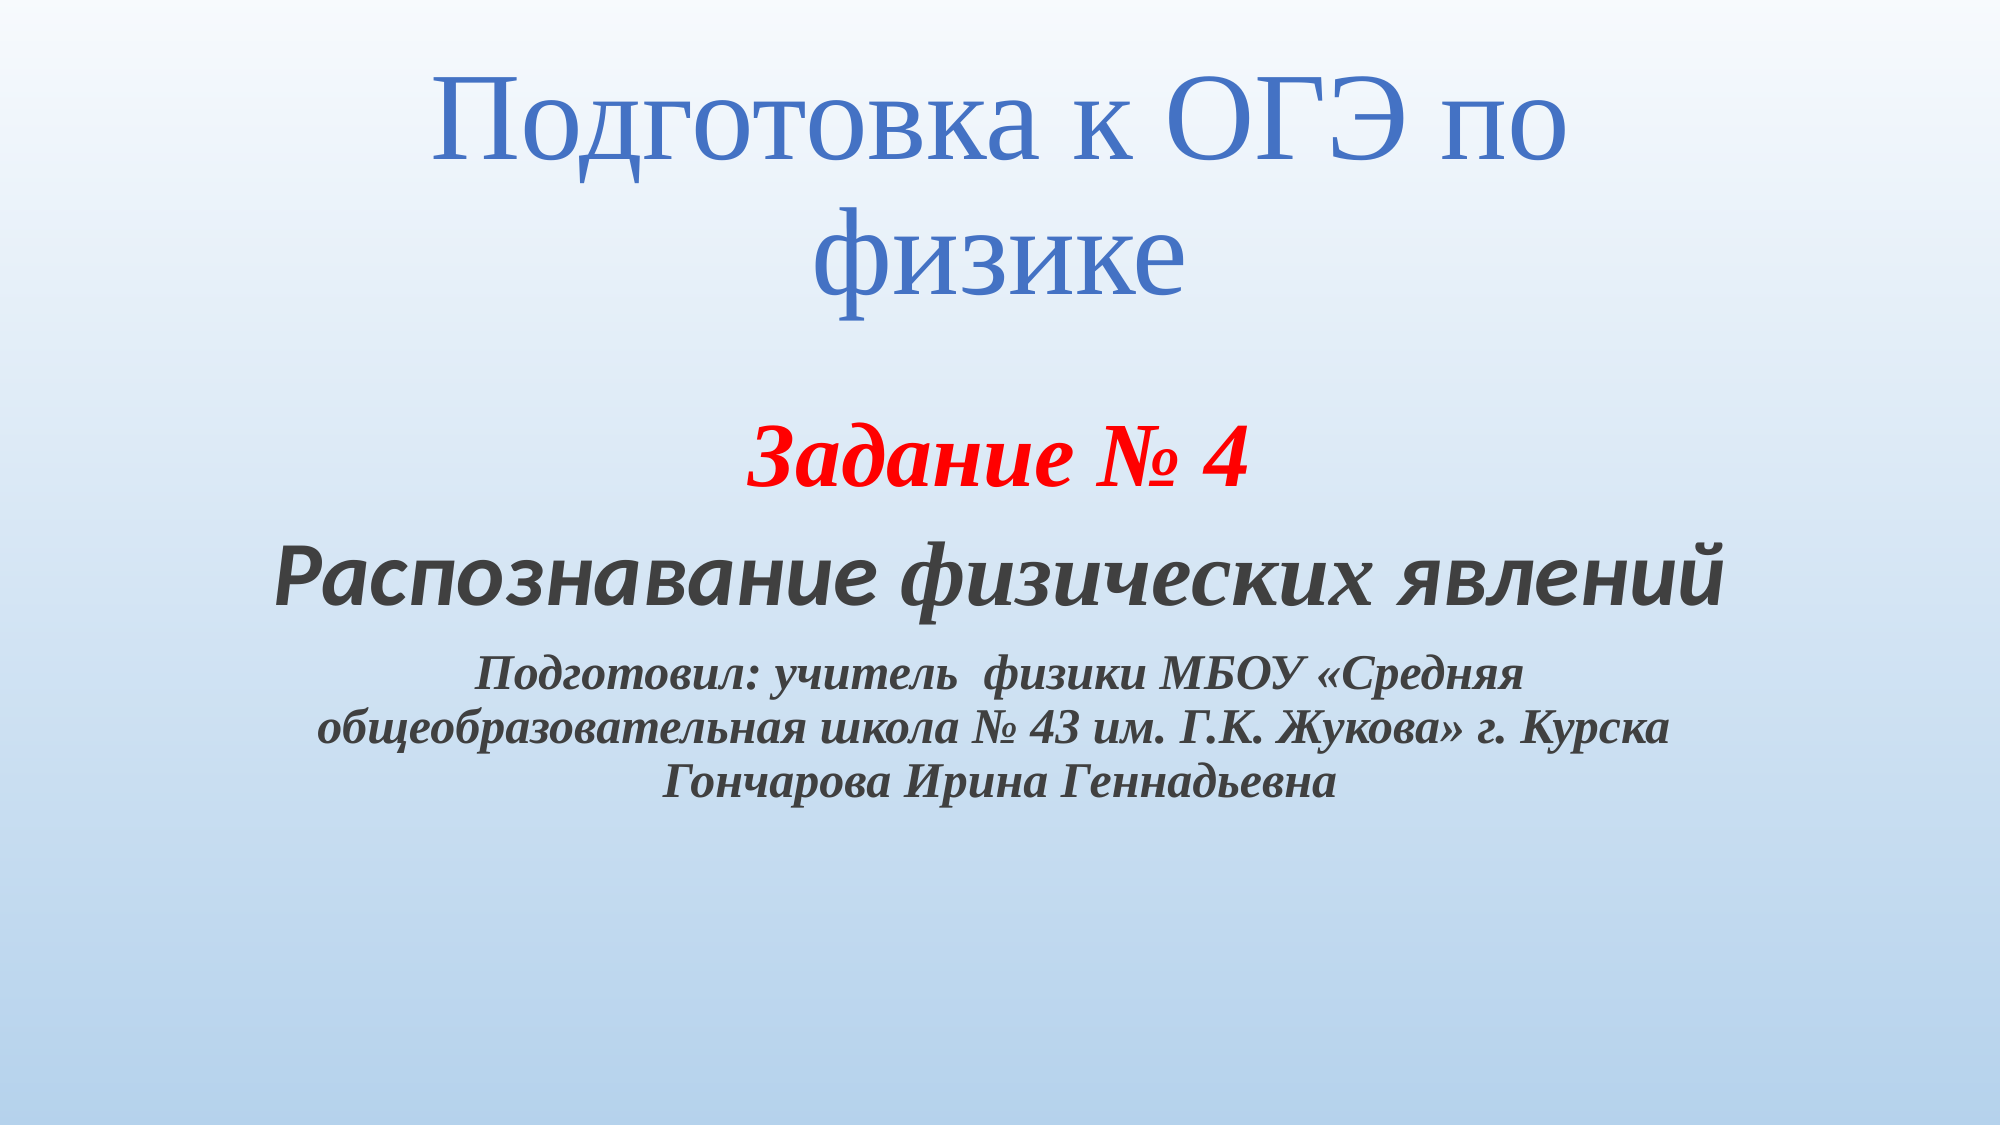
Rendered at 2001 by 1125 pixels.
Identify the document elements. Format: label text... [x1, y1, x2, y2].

subtitle Задание № 4 Распознавание физических явлений Подготовил: учитель физики МБОУ «Средняя общеобразовательная школа № 43 им. Г.К. Жукова» г. Курска Гончарова Ирина Геннадьевна [249, 399, 1750, 863]
title Подготовка к ОГЭ по физике [249, 0, 1750, 329]
